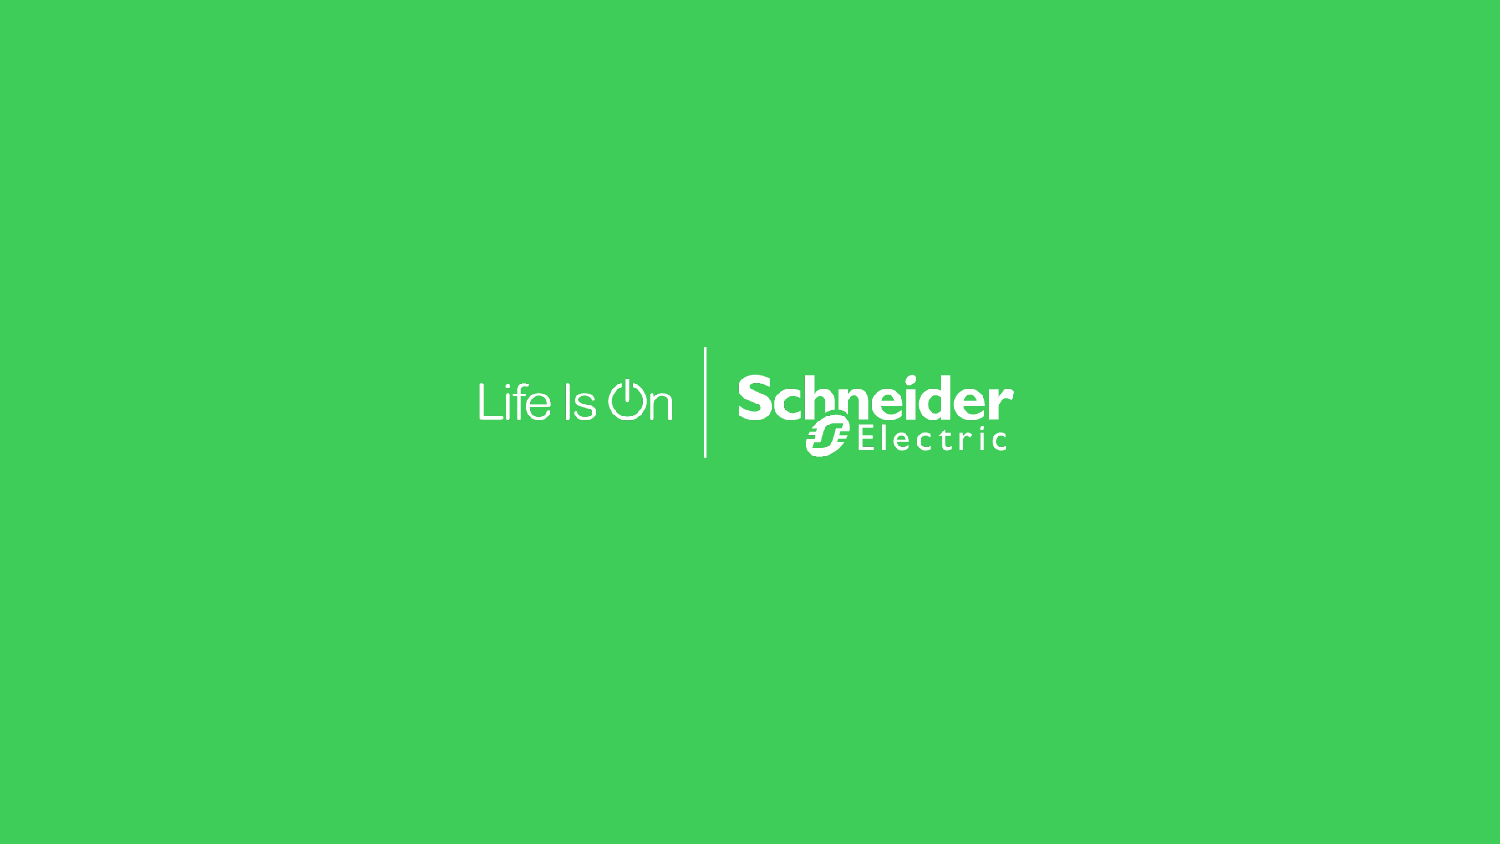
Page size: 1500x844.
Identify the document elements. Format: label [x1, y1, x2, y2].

picture [454, 321, 1039, 483]
